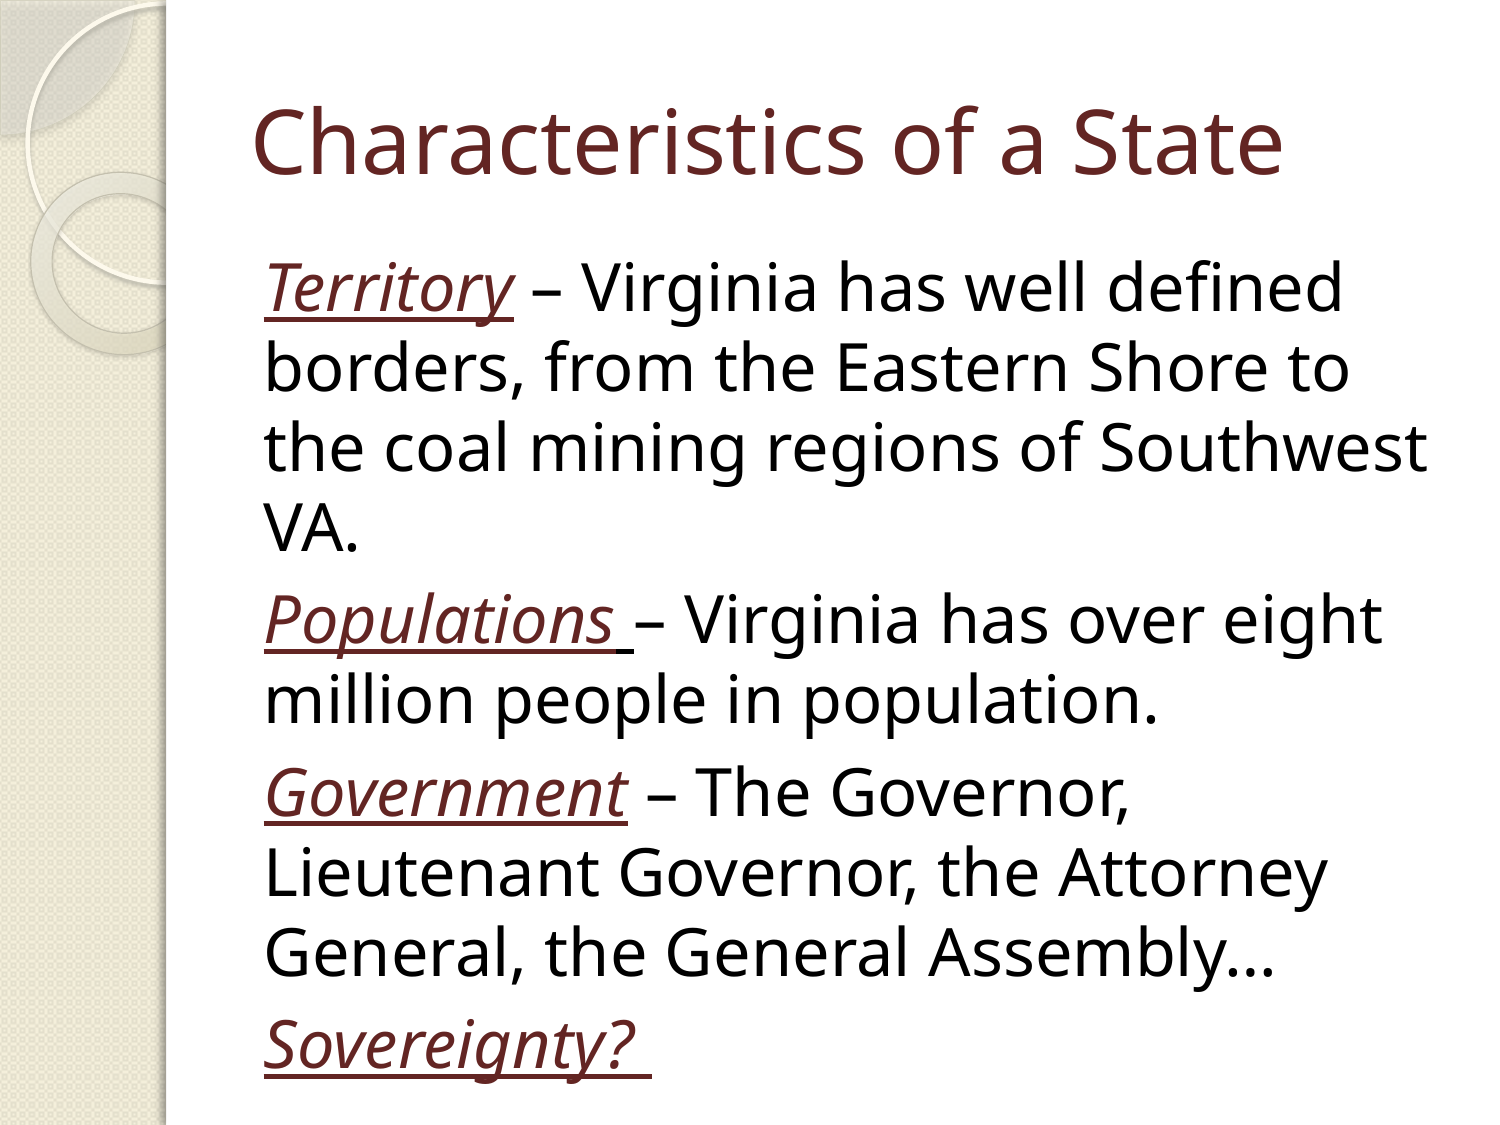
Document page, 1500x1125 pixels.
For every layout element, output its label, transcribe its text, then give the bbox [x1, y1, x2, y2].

list Territory – Virginia has well defined borders, from the Eastern Shore to the coal mining regions of Southwest VA. Populations – Virginia has over eight million people in population. Government – The Governor, Lieutenant Governor, the Attorney General, the General Assembly… Sovereignty? [235, 237, 1466, 1025]
title Characteristics of a State [235, 45, 1466, 233]
